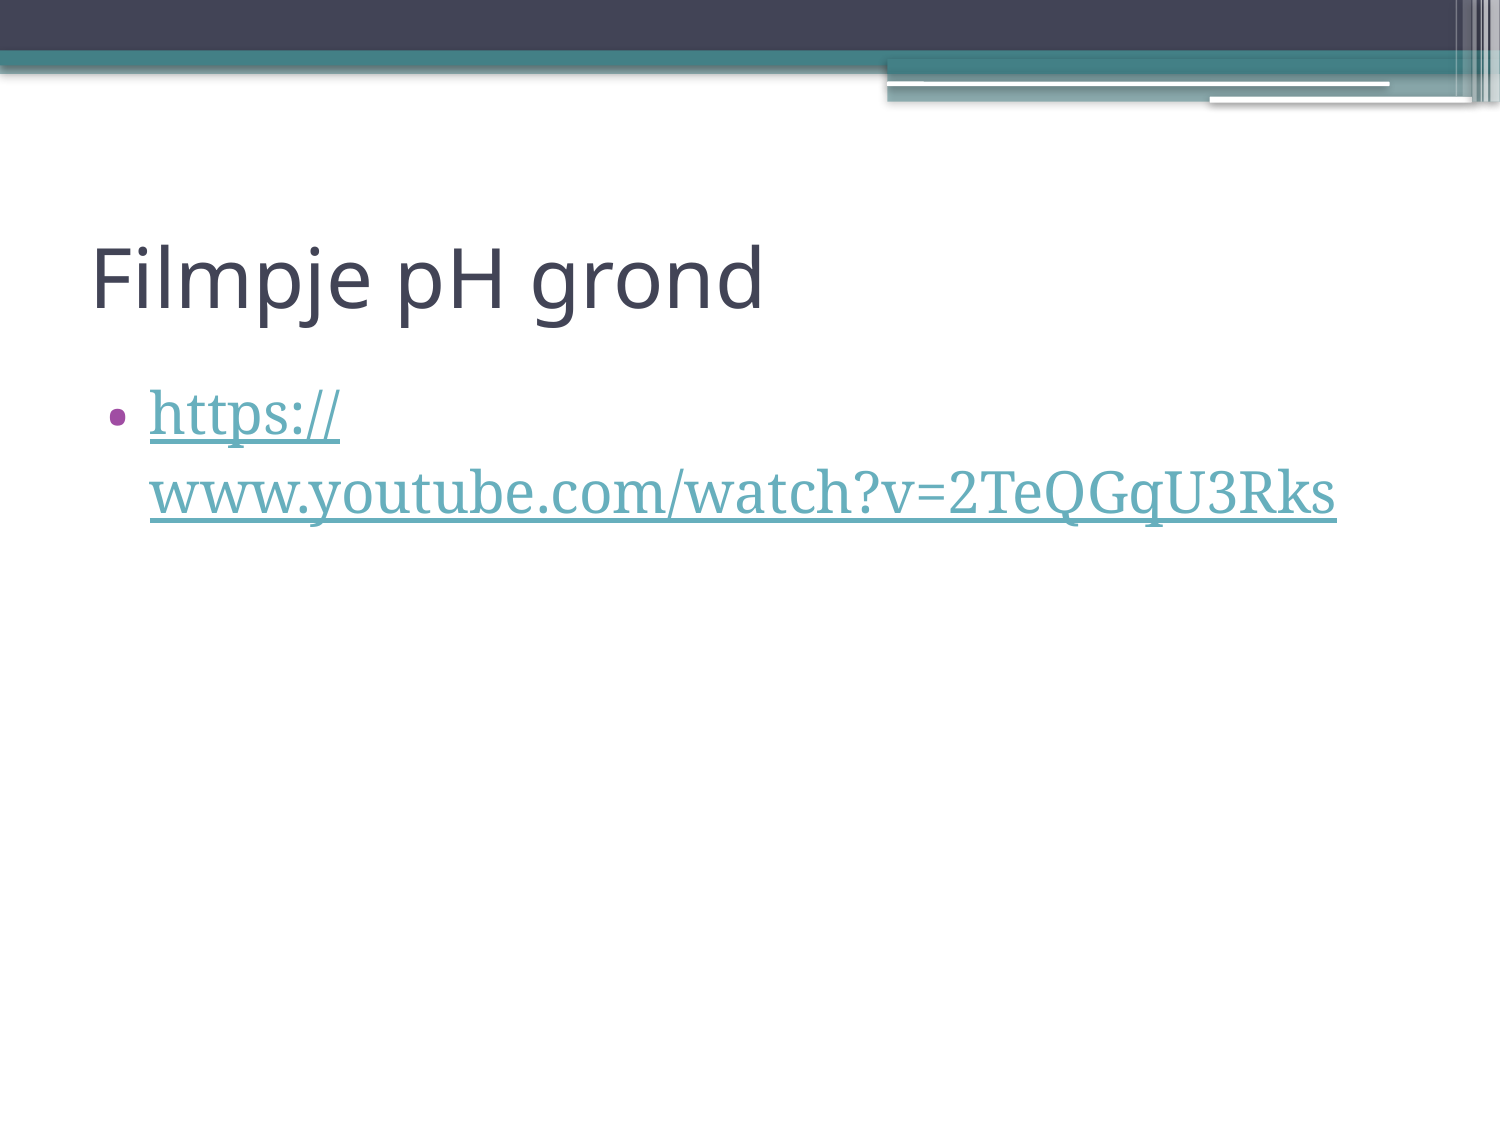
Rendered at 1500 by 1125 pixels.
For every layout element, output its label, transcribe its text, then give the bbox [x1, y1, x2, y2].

title Filmpje pH grond [75, 187, 1425, 363]
list https://www.youtube.com/watch?v=2TeQGqU3Rks [75, 368, 1425, 1079]
